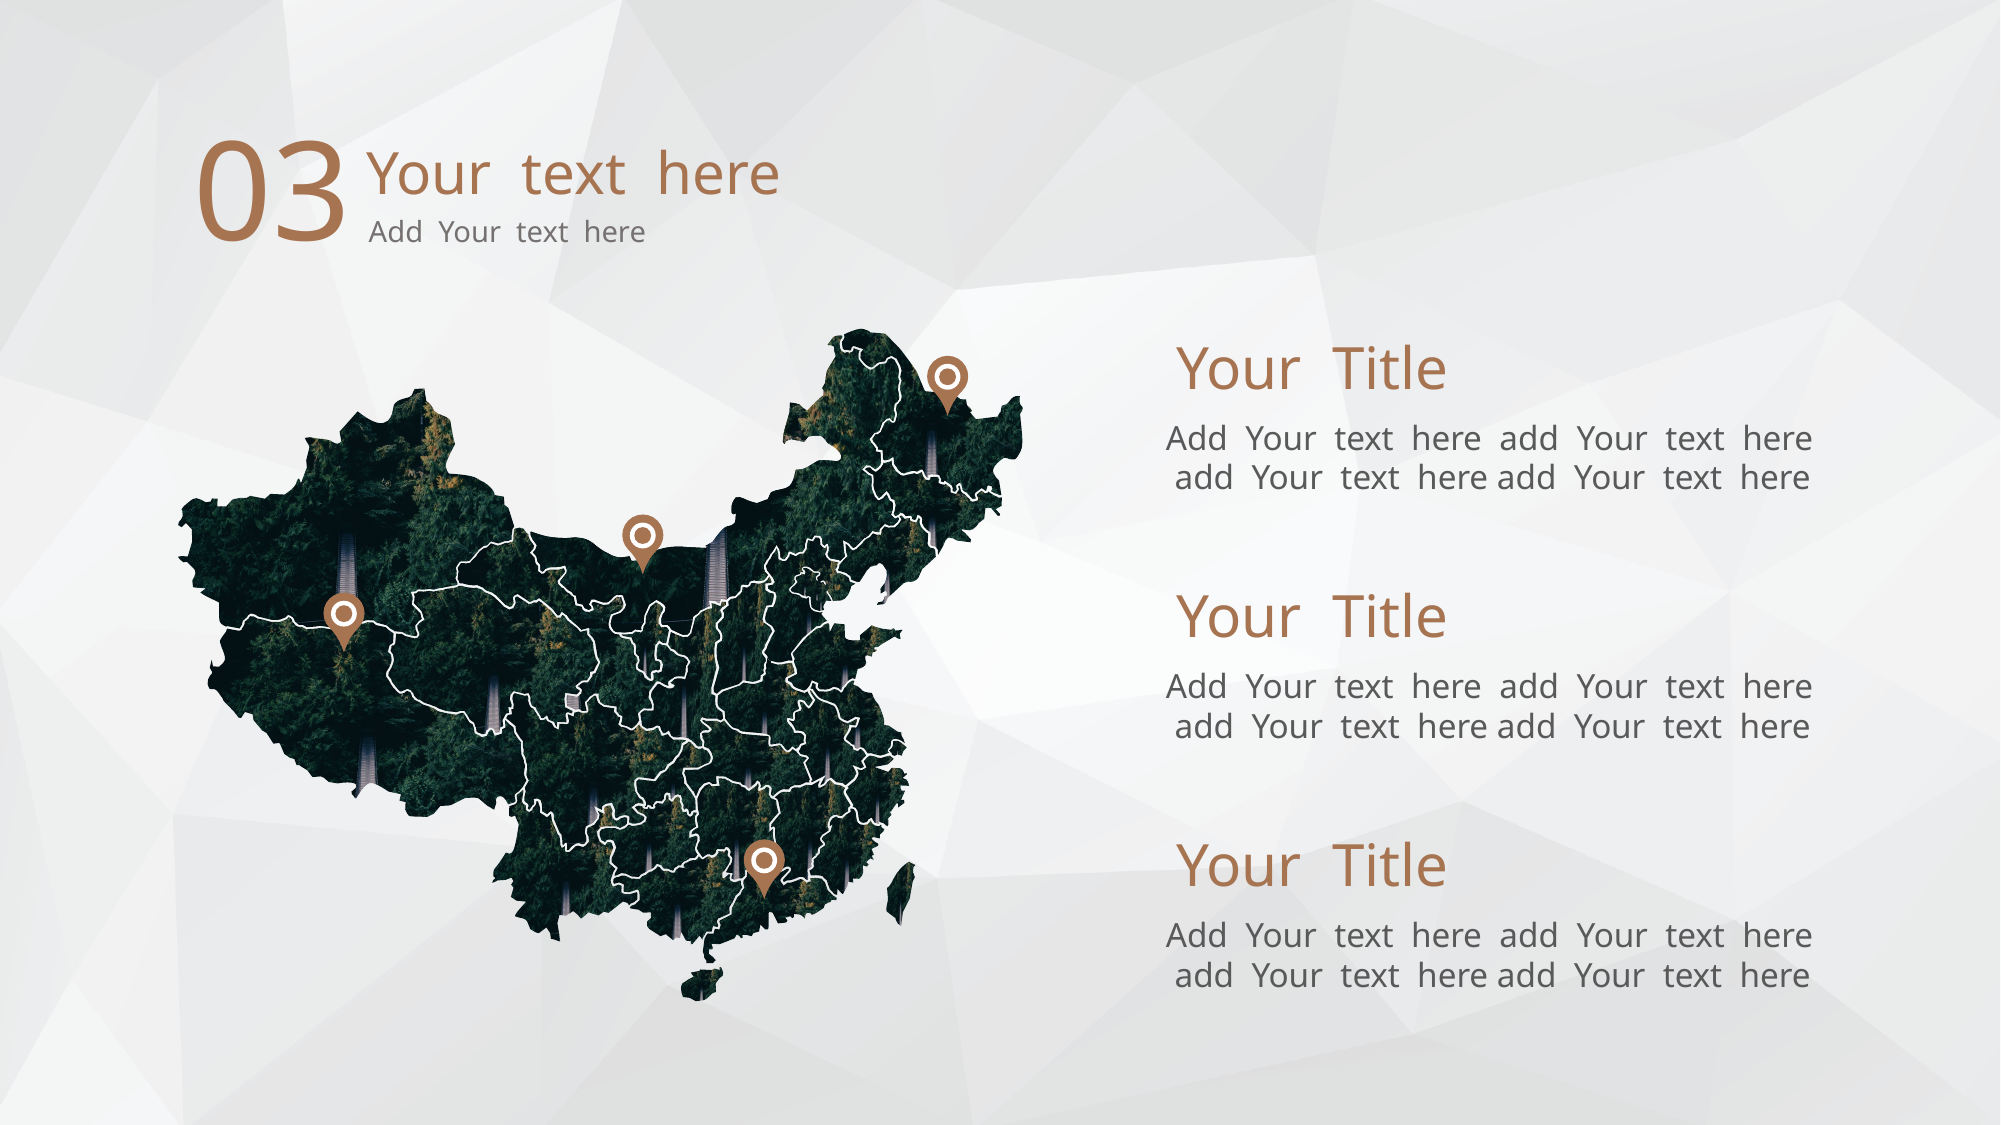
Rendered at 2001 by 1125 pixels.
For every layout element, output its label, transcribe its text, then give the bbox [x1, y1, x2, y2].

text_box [179, 95, 819, 278]
text_box Add Your text here add Your text here add Your text here add Your text here [1150, 906, 1833, 1002]
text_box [323, 592, 365, 634]
picture [0, 0, 2001, 1125]
text_box Your Title [1141, 572, 1484, 657]
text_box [926, 355, 969, 397]
text_box Add Your text here add Your text here add Your text here add Your text here [1150, 657, 1833, 753]
text_box Add Your text here add Your text here add Your text here add Your text here [1150, 409, 1833, 504]
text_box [179, 329, 1024, 1002]
text_box Your Title [1141, 820, 1484, 906]
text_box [743, 839, 785, 881]
text_box Your Title [1141, 323, 1484, 409]
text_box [622, 514, 664, 556]
